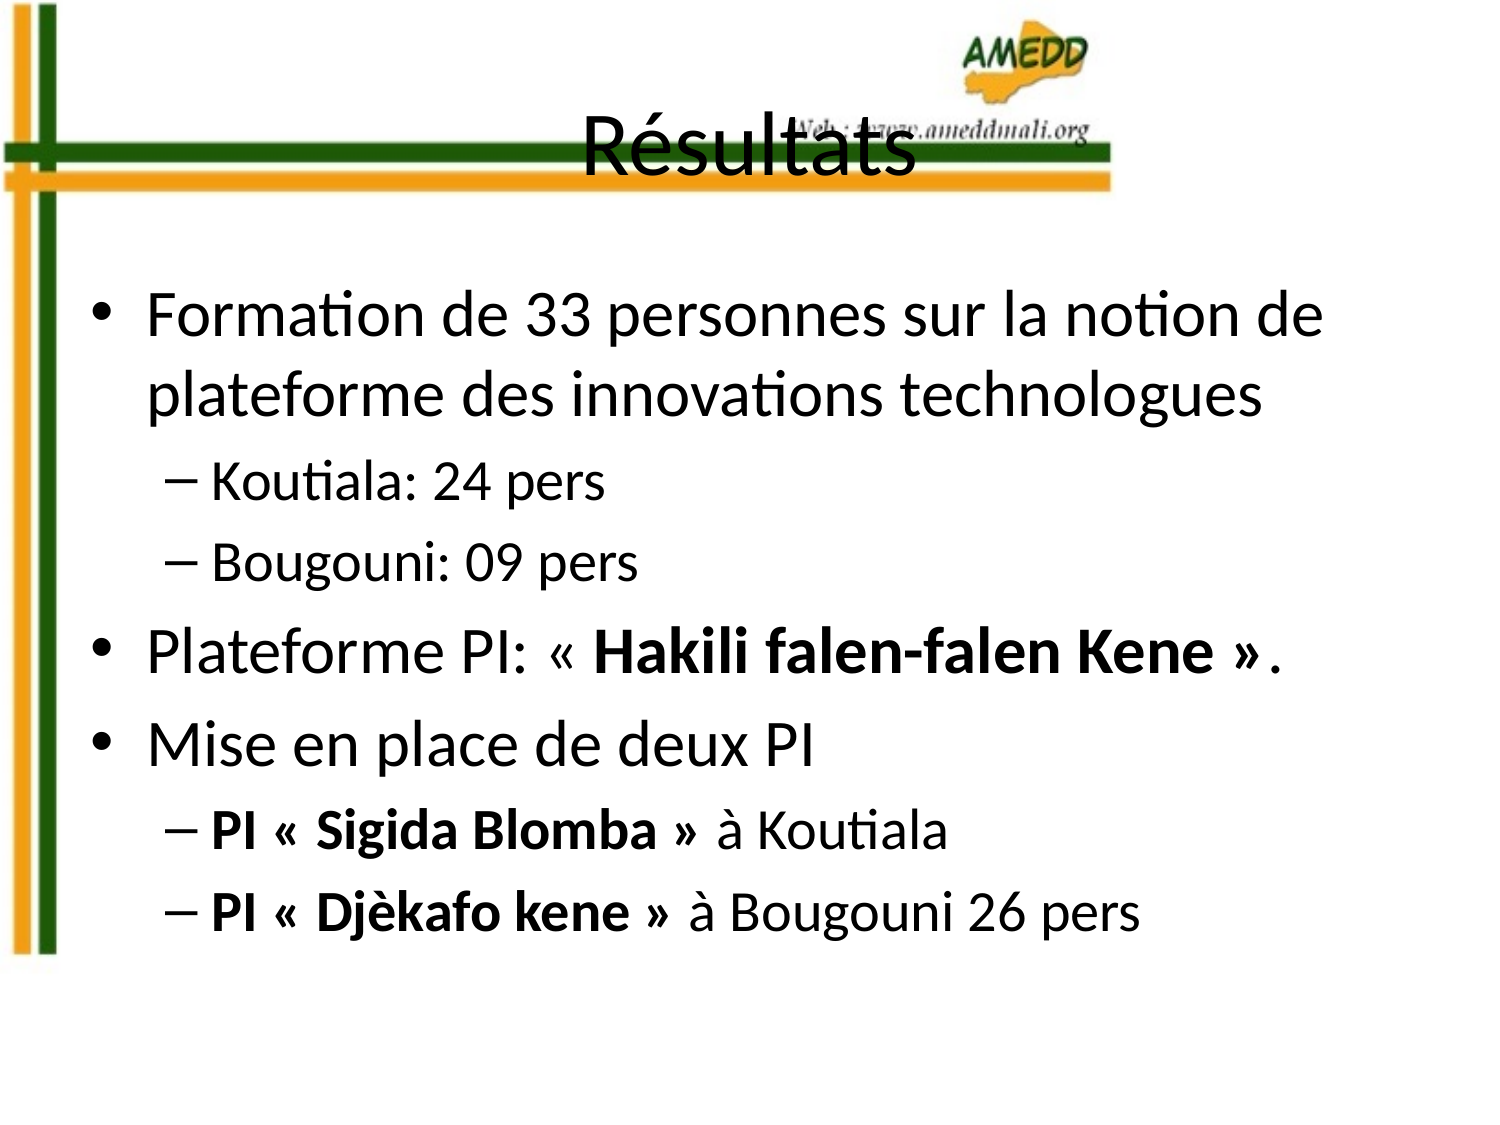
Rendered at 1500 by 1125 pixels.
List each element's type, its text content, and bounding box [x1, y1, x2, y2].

picture [0, 0, 1500, 1125]
list Formation de 33 personnes sur la notion de plateforme des innovations technologues Koutiala: 24 pers Bougouni: 09 pers Plateforme PI: « Hakili falen-falen Kene ». Mise en place de deux PI PI « Sigida Blomba » à Koutiala PI « Djèkafo kene » à Bougouni 26 pers [75, 262, 1425, 1005]
title Résultats [75, 45, 1425, 233]
